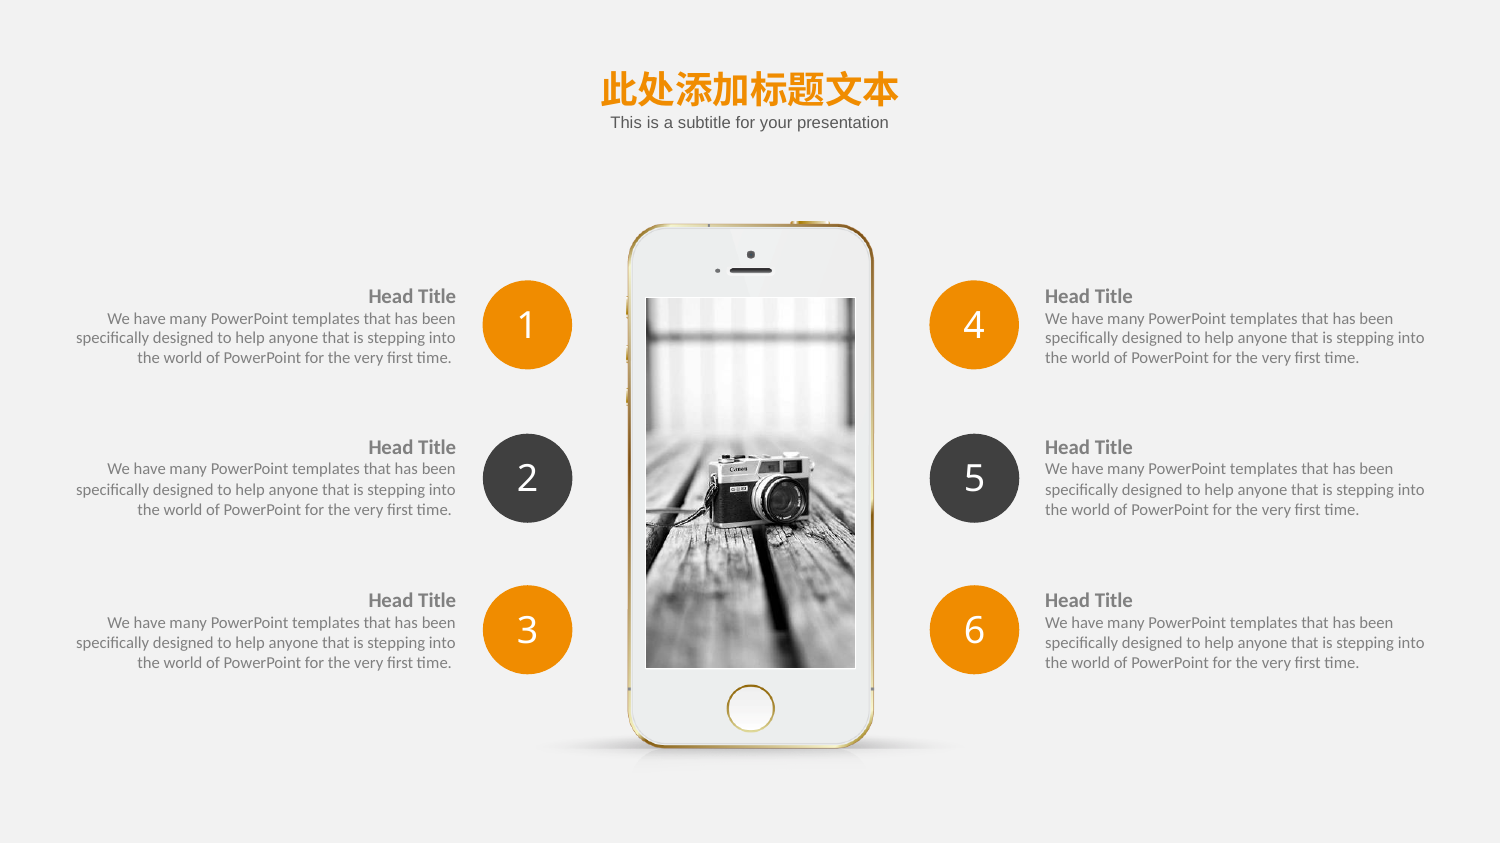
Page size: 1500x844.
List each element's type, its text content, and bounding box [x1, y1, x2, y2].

text_box Head Title We have many PowerPoint templates that has been specifically designed to help anyone that is stepping into the world of PowerPoint for the very first time. [54, 586, 425, 672]
text_box Head Title We have many PowerPoint templates that has been specifically designed to help anyone that is stepping into the world of PowerPoint for the very first time. [1073, 282, 1447, 368]
text_box Head Title We have many PowerPoint templates that has been specifically designed to help anyone that is stepping into the world of PowerPoint for the very first time. [1073, 586, 1447, 672]
text_box This is a subtitle for your presentation [602, 112, 898, 133]
text_box Head Title We have many PowerPoint templates that has been specifically designed to help anyone that is stepping into the world of PowerPoint for the very first time. [54, 282, 425, 368]
text_box Head Title We have many PowerPoint templates that has been specifically designed to help anyone that is stepping into the world of PowerPoint for the very first time. [54, 433, 425, 519]
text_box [430, 220, 1069, 781]
text_box 此处添加标题文本 [567, 58, 933, 119]
text_box Head Title We have many PowerPoint templates that has been specifically designed to help anyone that is stepping into the world of PowerPoint for the very first time. [1073, 433, 1447, 519]
